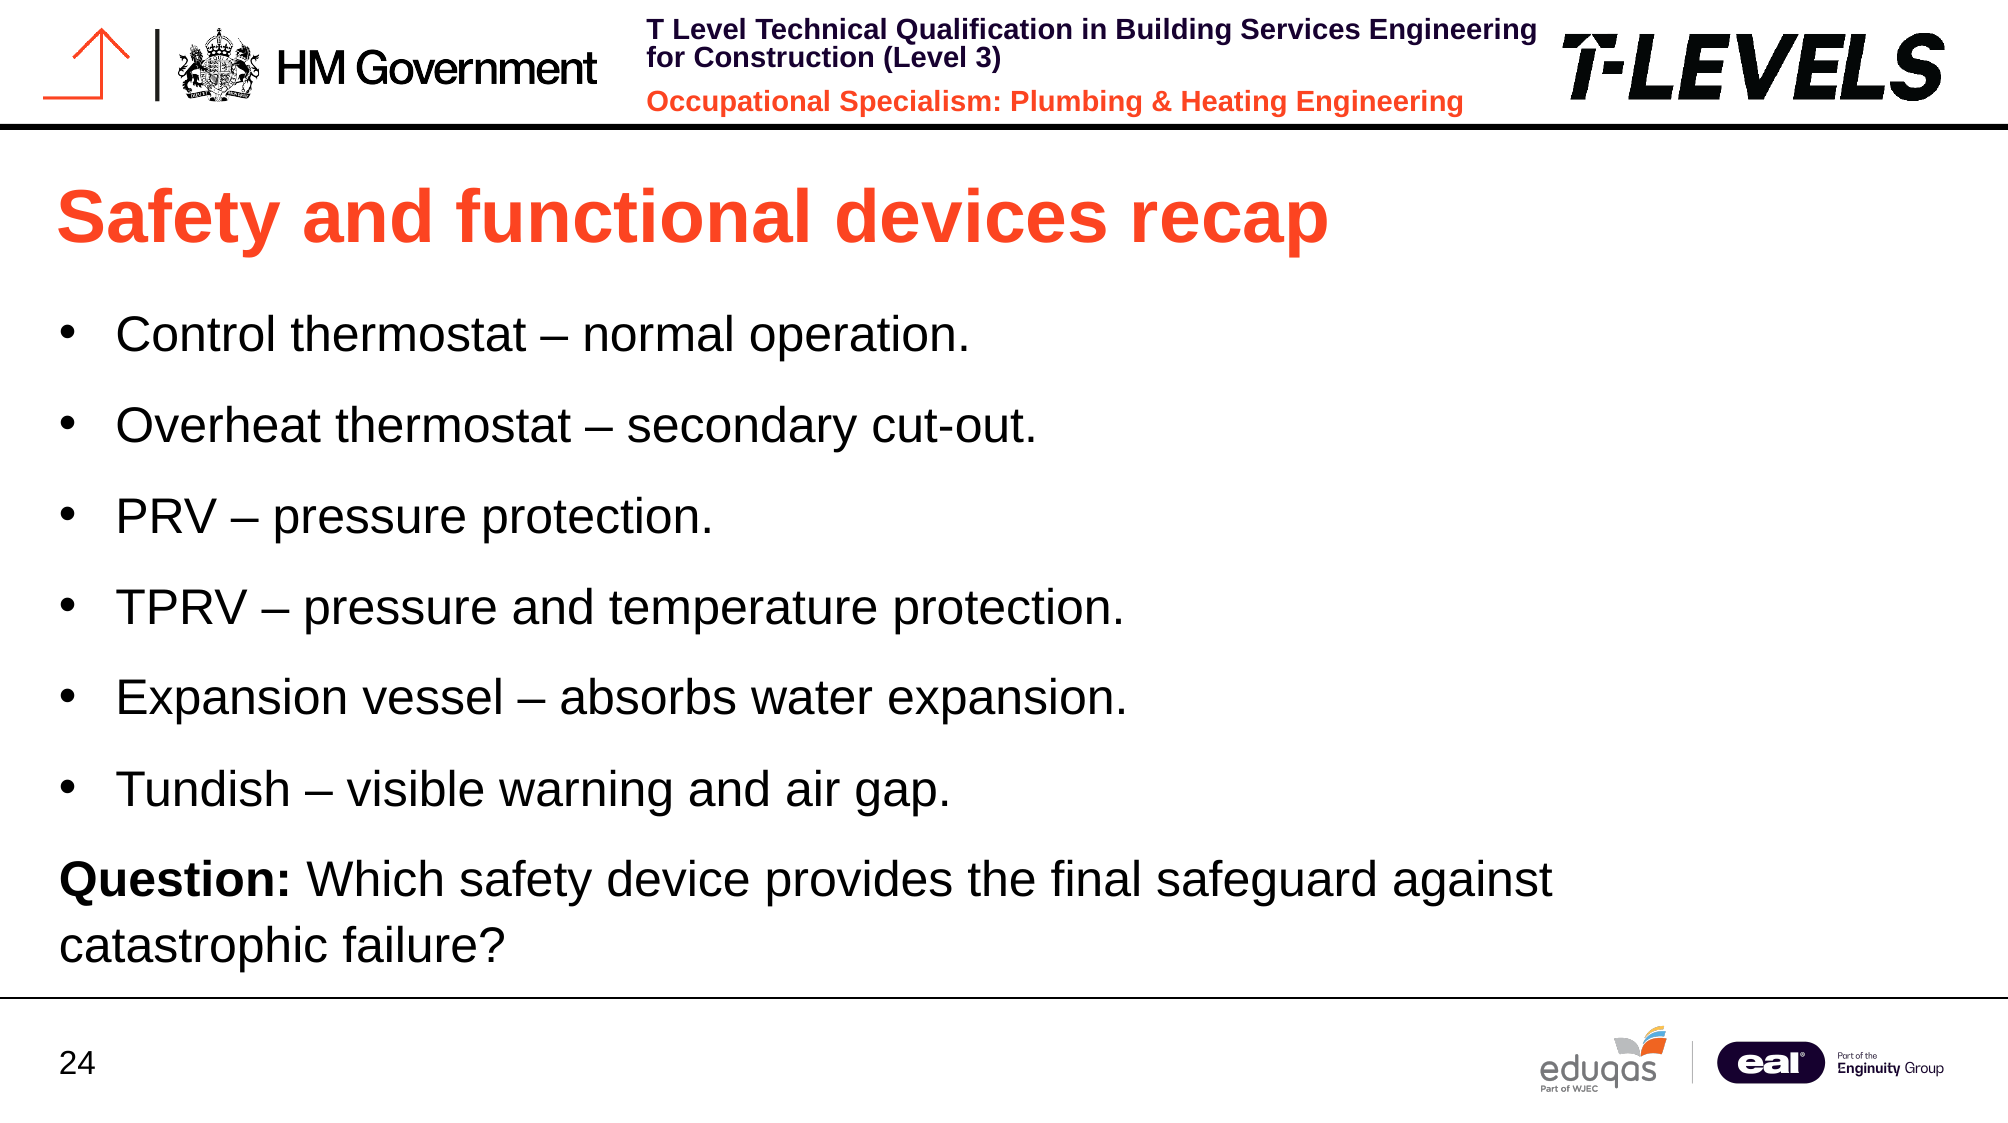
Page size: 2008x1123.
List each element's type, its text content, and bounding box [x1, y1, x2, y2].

list Control thermostat – normal operation. Overheat thermostat – secondary cut-out. PRV – pressure protection. TPRV – pressure and temperature protection. Expansion vessel – absorbs water expansion. Tundish – visible warning and air gap. Question: Which safety device provides the final safeguard against catastrophic failure? [59, 295, 1802, 919]
picture [38, 27, 136, 100]
title Safety and functional devices recap [41, 111, 1949, 314]
picture [155, 28, 597, 102]
picture [1543, 25, 1964, 108]
picture [1535, 1021, 1949, 1097]
